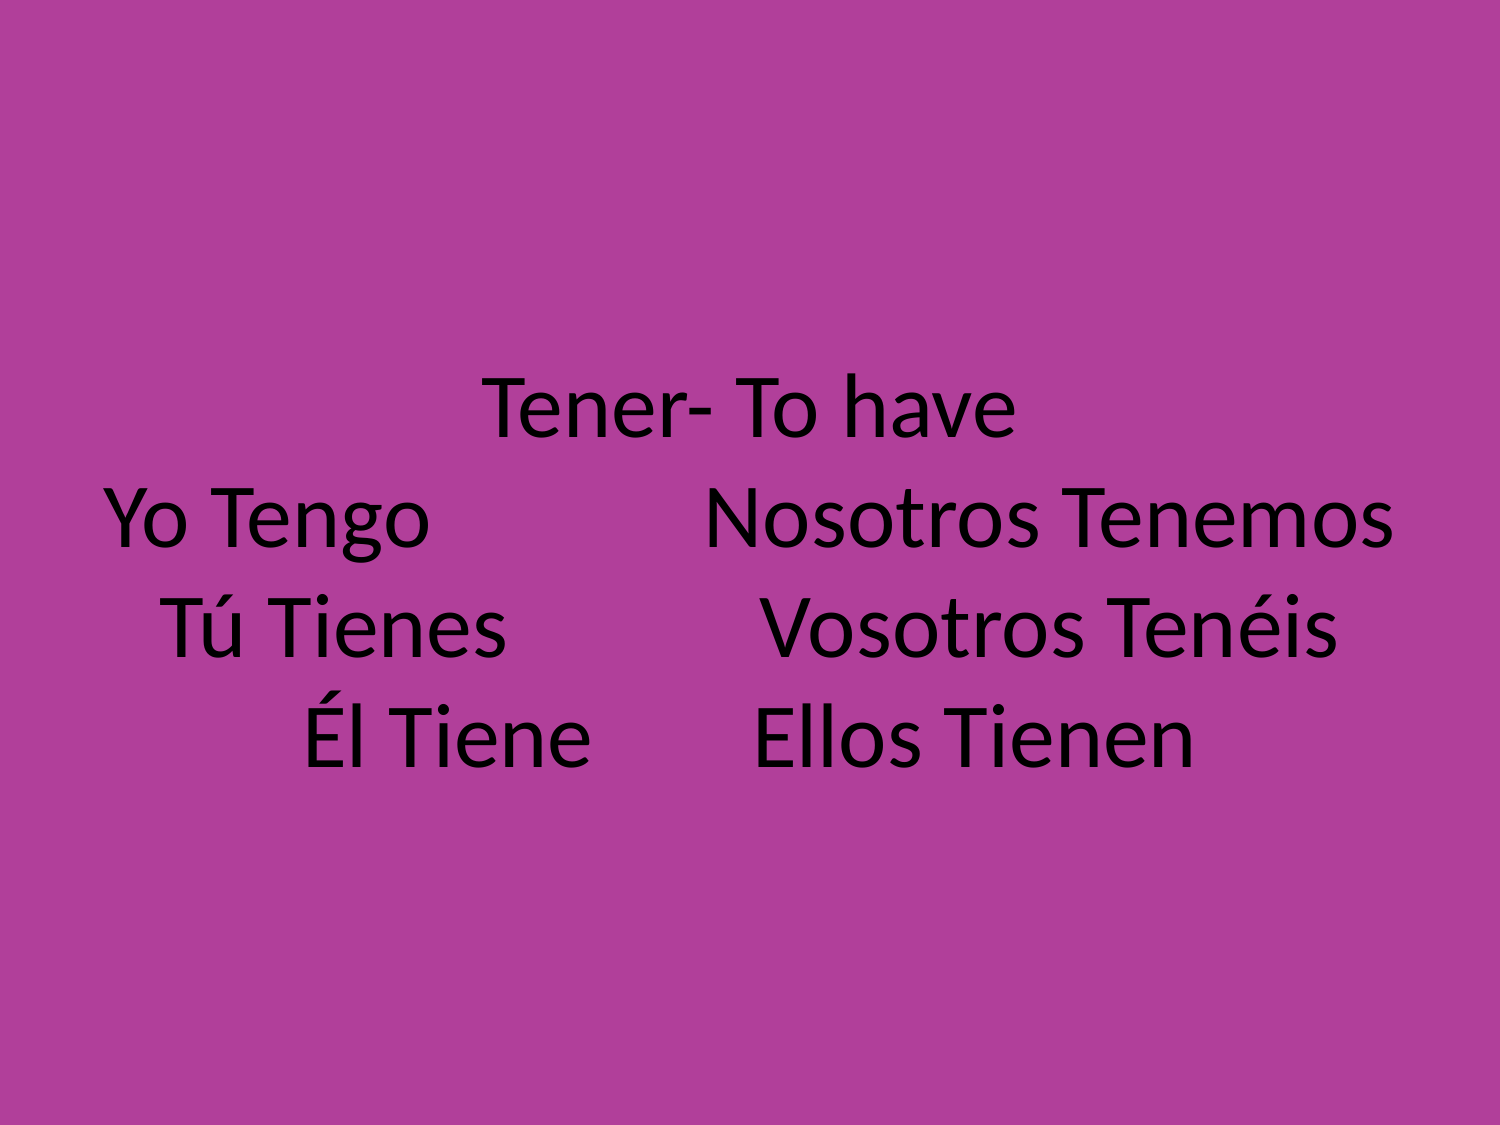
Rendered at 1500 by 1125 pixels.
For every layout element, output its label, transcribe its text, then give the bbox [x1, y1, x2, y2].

title Tener- To have Yo Tengo Nosotros Tenemos Tú Tienes Vosotros Tenéis Él Tiene Ellos Tienen [75, 45, 1425, 1088]
